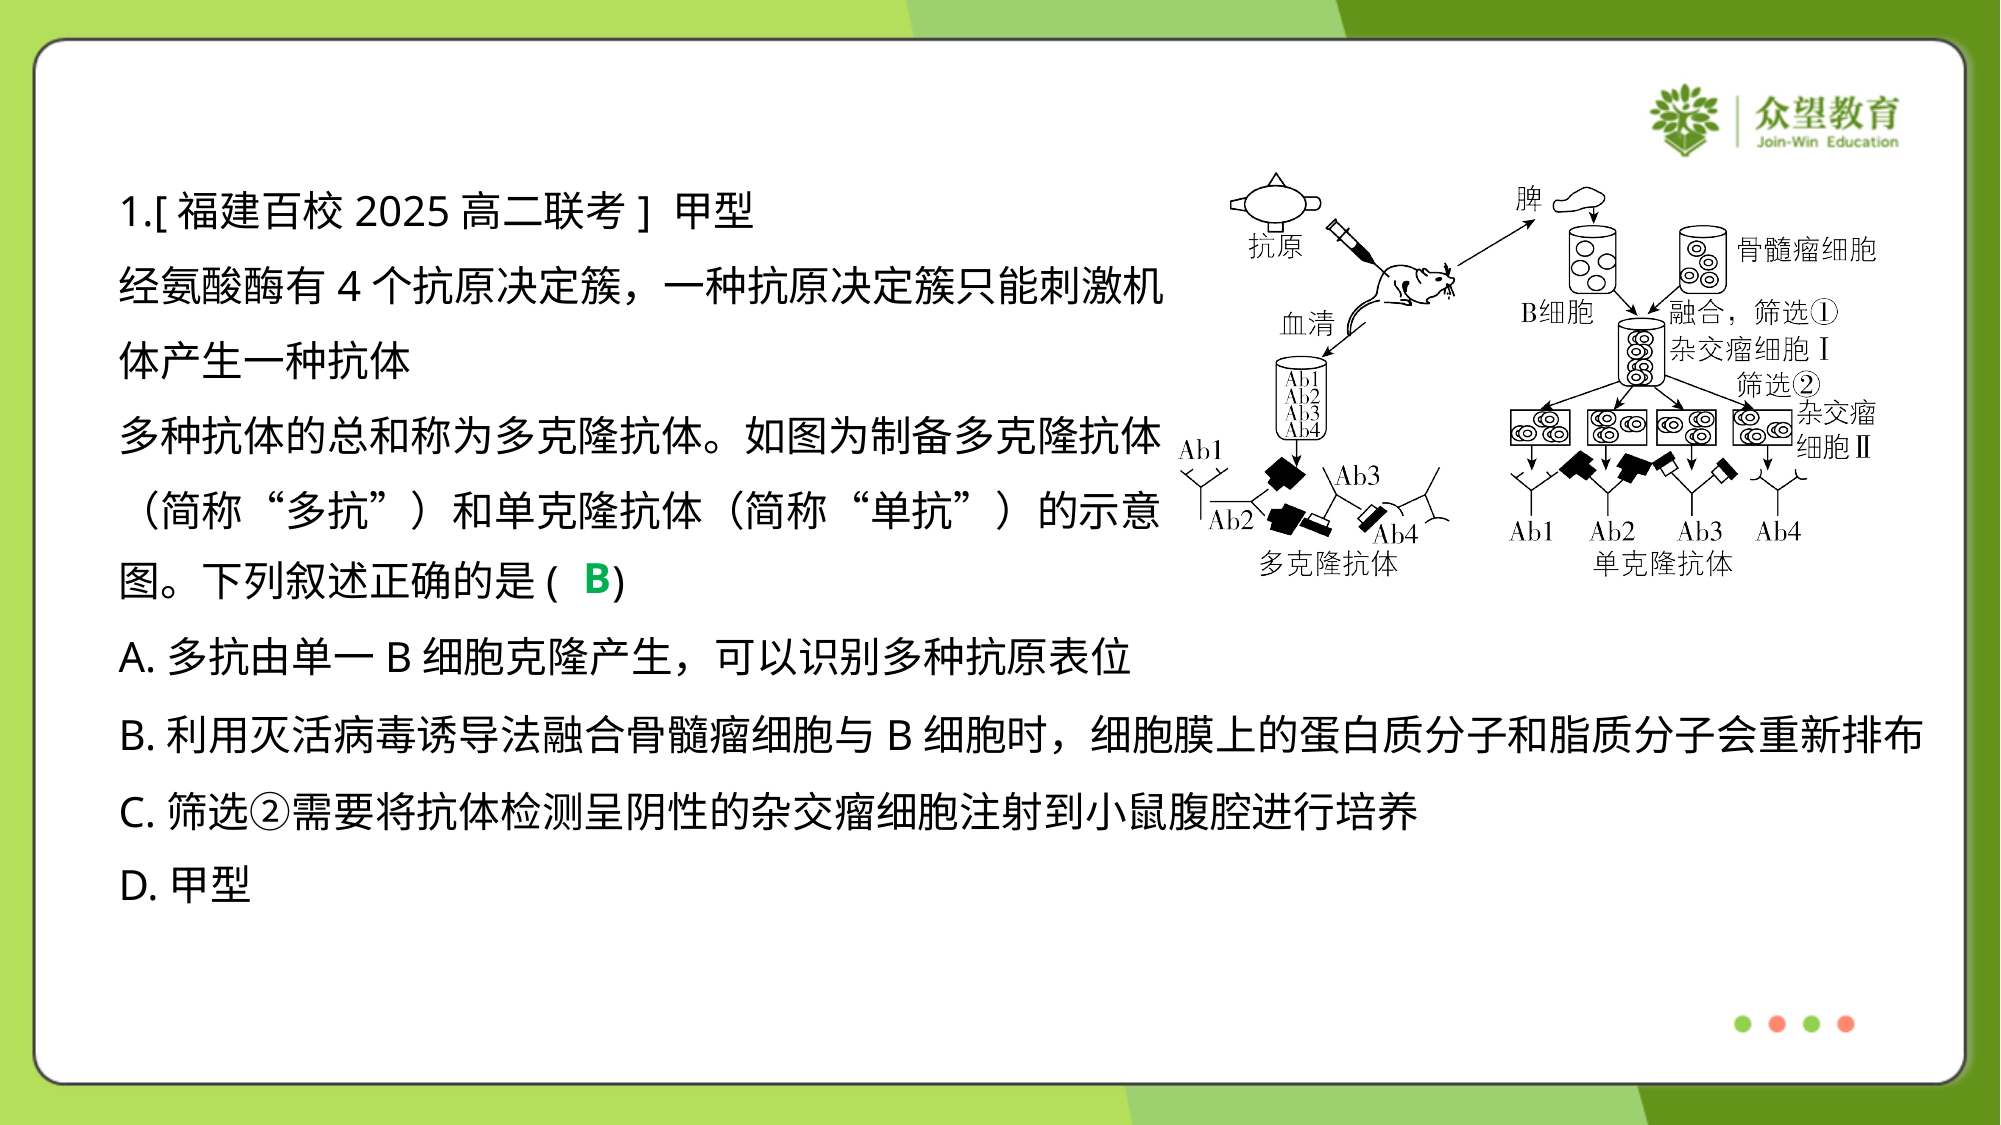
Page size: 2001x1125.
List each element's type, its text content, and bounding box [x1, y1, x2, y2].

text_box B [567, 531, 627, 596]
picture [0, 0, 2000, 1125]
